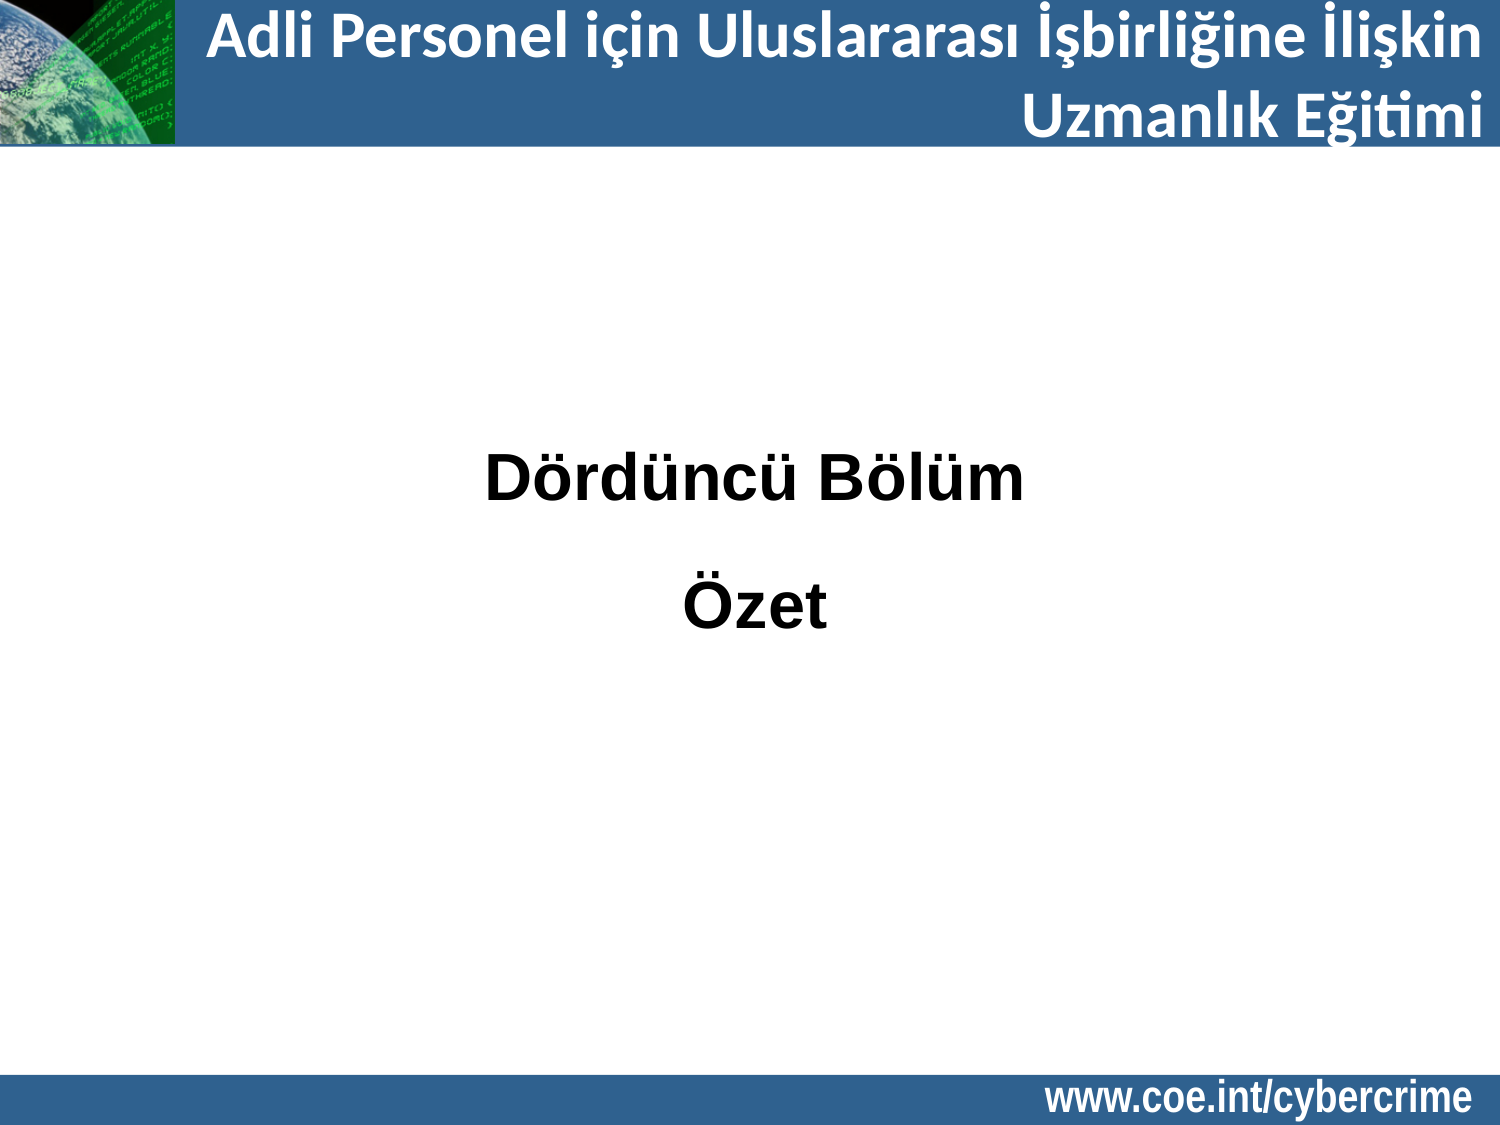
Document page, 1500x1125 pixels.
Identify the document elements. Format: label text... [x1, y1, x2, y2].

text_box Dördüncü Bölüm Özet [56, 441, 1455, 649]
text_box www.coe.int/cybercrime [1030, 1059, 1500, 1125]
text_box Adli Personel için Uluslararası İşbirliğine İlişkin Uzmanlık Eğitimi [177, 0, 1500, 149]
picture [0, 0, 175, 144]
text_box [0, 1073, 1030, 1125]
